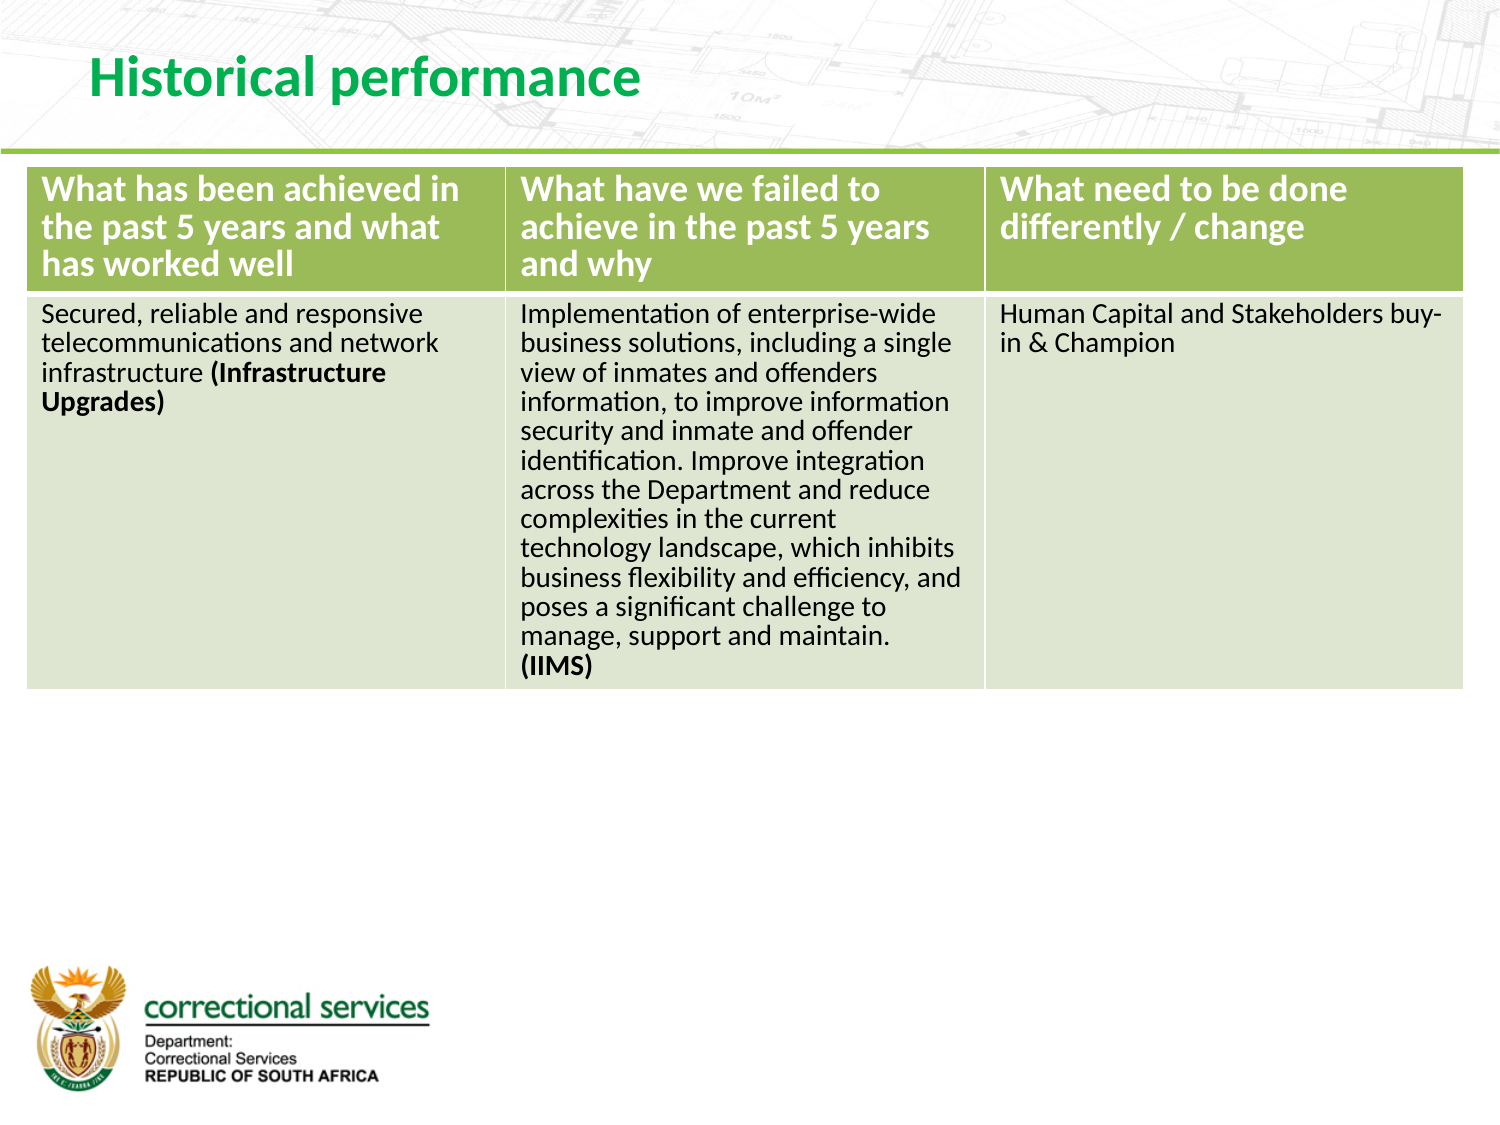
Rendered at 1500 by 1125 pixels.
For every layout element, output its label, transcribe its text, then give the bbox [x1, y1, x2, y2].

table_cell Implementation of enterprise-wide business solutions, including a single view of inmates and offenders information, to improve information security and inmate and offender identification. Improve integration across the Department and reduce complexities in the current technology landscape, which inhibits business flexibility and efficiency, and poses a significant challenge to manage, support and maintain. (IIMS) [506, 297, 984, 689]
table_header What have we failed to achieve in the past 5 years and why [506, 167, 984, 291]
picture [0, 0, 1500, 154]
table_header What need to be done differently / change [986, 167, 1463, 291]
picture [0, 936, 481, 1125]
table_header What has been achieved in the past 5 years and what has worked well [27, 167, 505, 291]
table_cell Secured, reliable and responsive telecommunications and network infrastructure (Infrastructure Upgrades) [27, 297, 505, 689]
text_box Historical performance [74, 30, 1425, 116]
table_cell Human Capital and Stakeholders buy-in & Champion [986, 297, 1463, 689]
